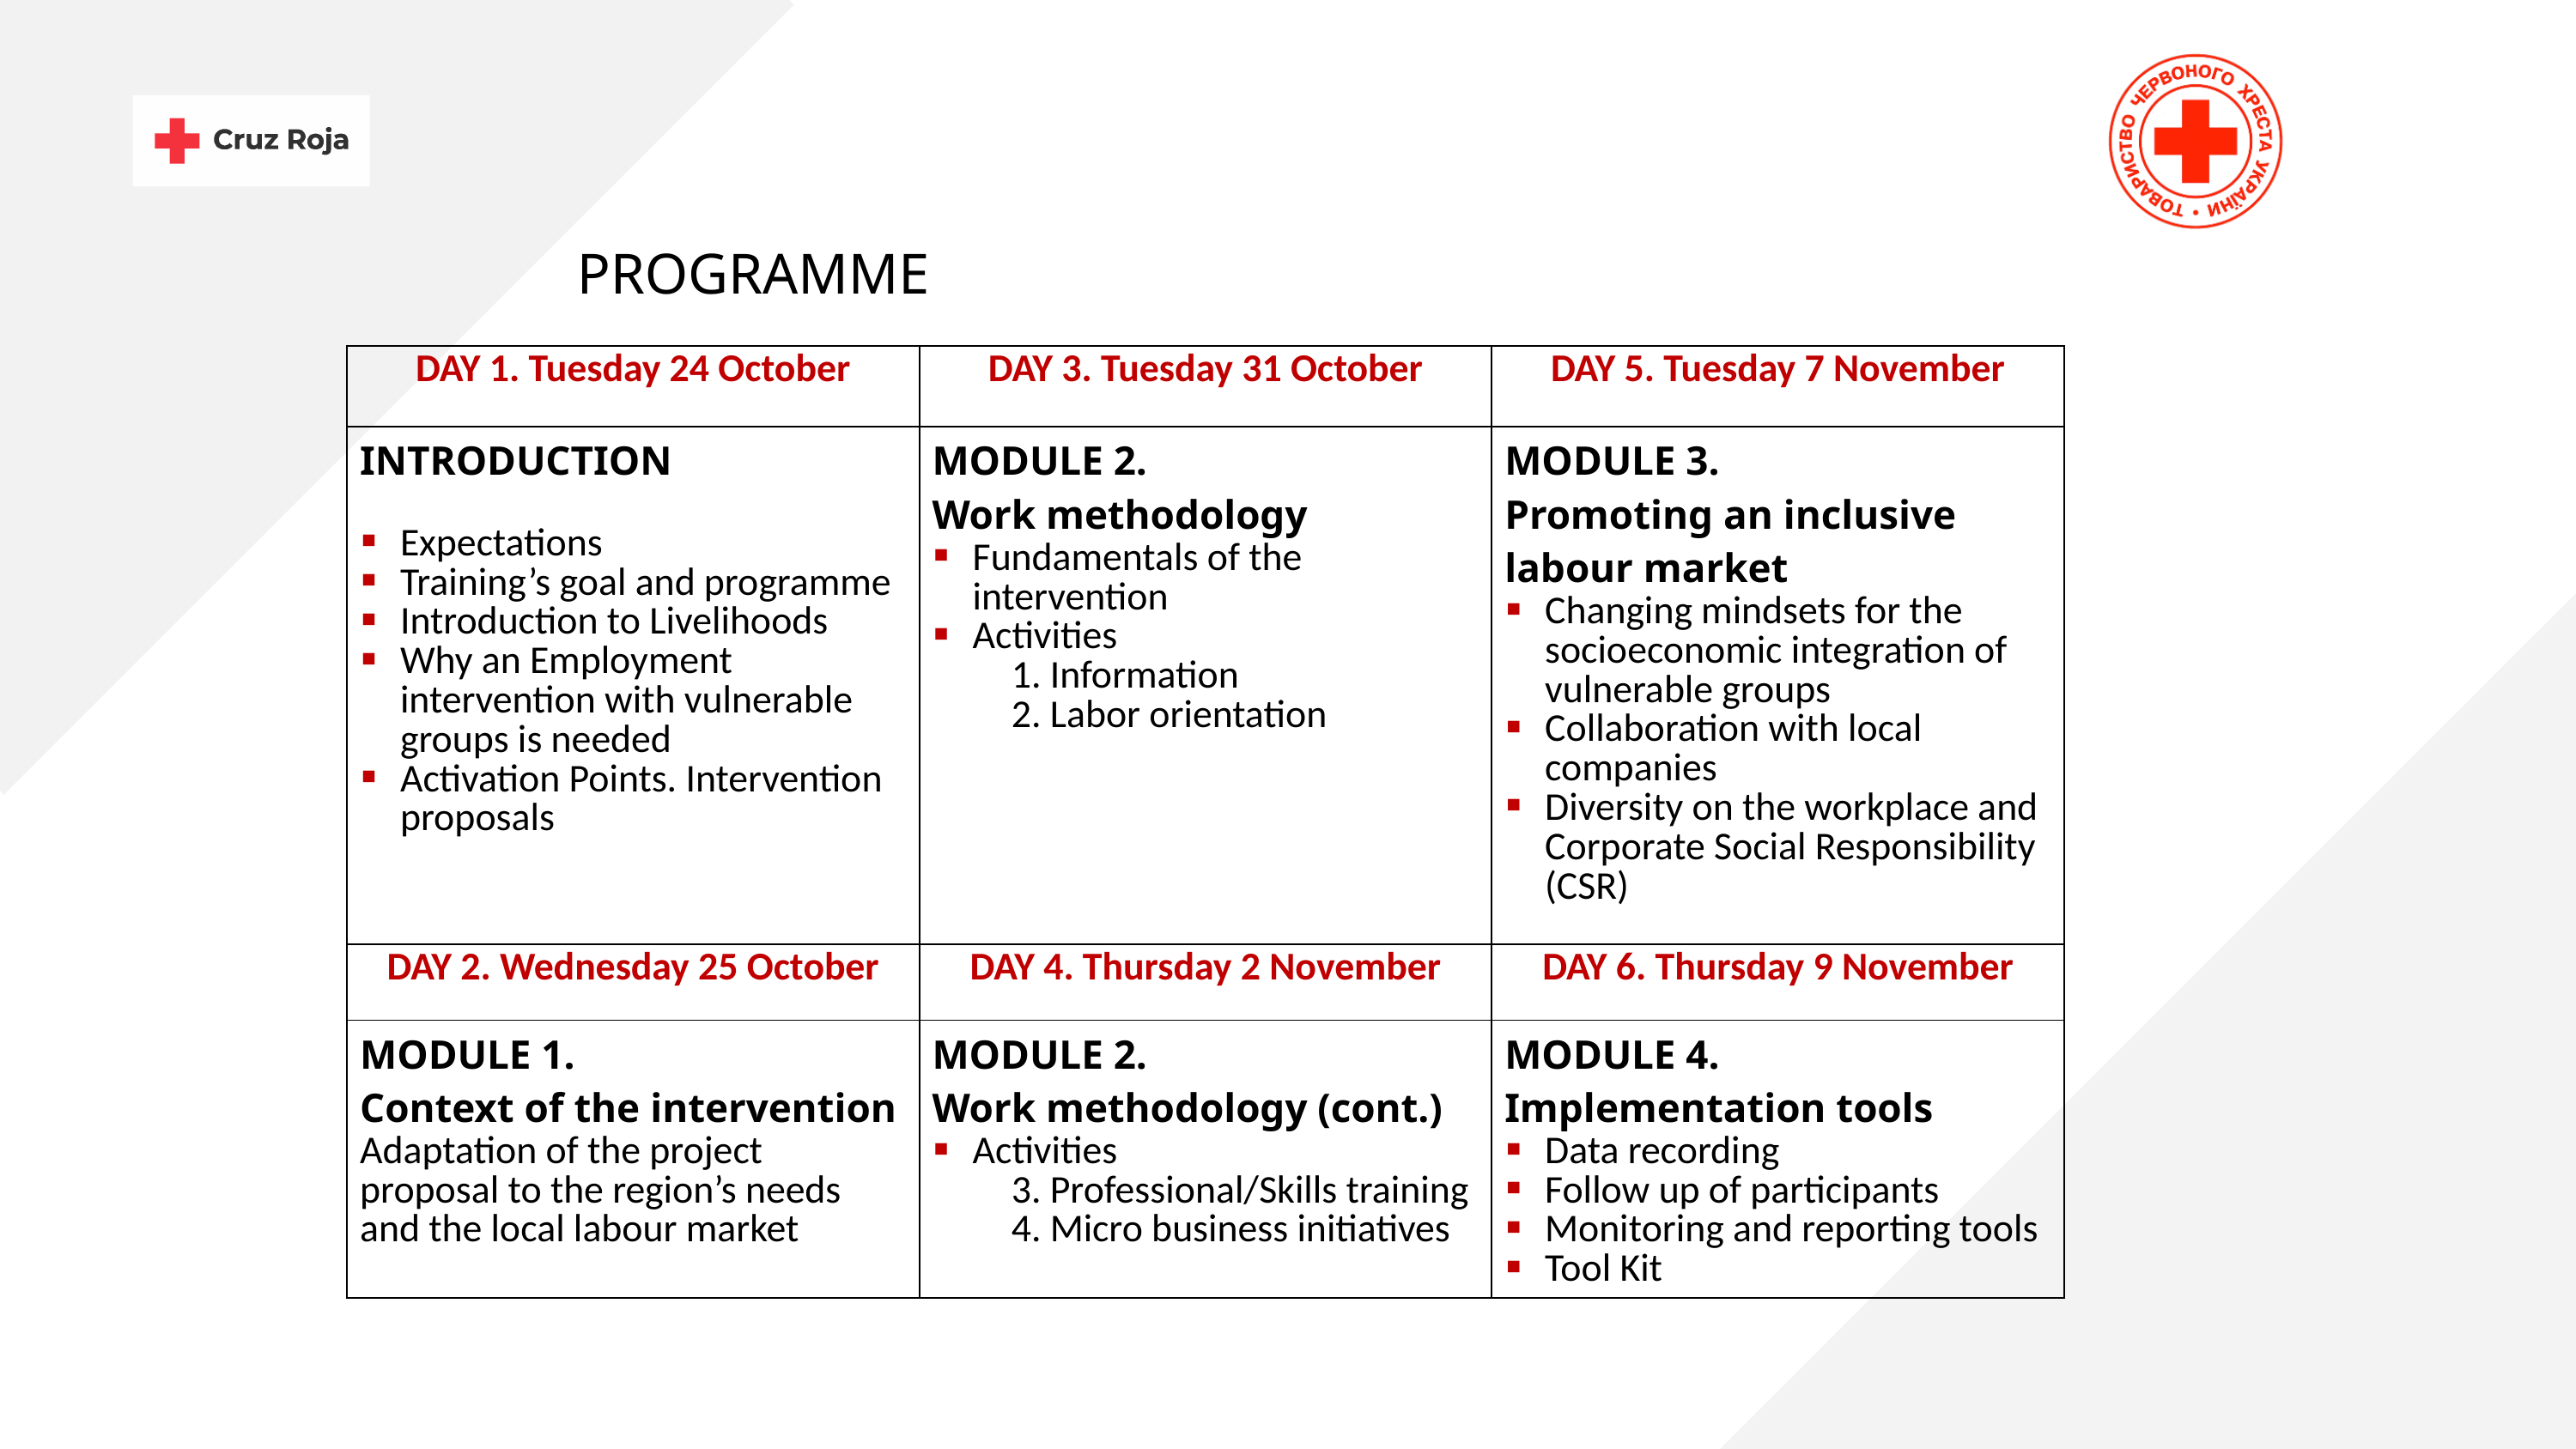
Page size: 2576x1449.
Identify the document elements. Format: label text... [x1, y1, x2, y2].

table_cell MODULE 3. Promoting an inclusive labour market Changing mindsets for the socioeconomic integration of vulnerable groups Collaboration with local companies Diversity on the workplace and Corporate Social Responsibility (CSR) [1492, 427, 2063, 943]
list PROGRAMME [569, 185, 1223, 299]
table_cell MODULE 2. Work methodology (cont.) Activities 3. Professional/Skills training 4. Micro business initiatives [920, 1021, 1491, 1297]
table_cell DAY 6. Thursday 9 November [1492, 945, 2063, 1020]
table_cell DAY 2. Wednesday 25 October [348, 945, 919, 1020]
table_cell INTRODUCTION Expectations Training’s goal and programme Introduction to Livelihoods Why an Employment intervention with vulnerable groups is needed Activation Points. Intervention proposals [348, 427, 919, 943]
table_cell MODULE 4. Implementation tools Data recording Follow up of participants Monitoring and reporting tools Tool Kit [1492, 1021, 2063, 1297]
table_header DAY 3. Tuesday 31 October [920, 347, 1491, 426]
table_cell MODULE 1. Context of the intervention Adaptation of the project proposal to the region’s needs and the local labour market [348, 1021, 919, 1297]
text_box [132, 95, 370, 186]
table_cell DAY 4. Thursday 2 November [920, 945, 1491, 1020]
picture [2100, 46, 2293, 238]
table_header DAY 1. Tuesday 24 October [348, 347, 919, 426]
table_header DAY 5. Tuesday 7 November [1492, 347, 2063, 426]
table_cell MODULE 2. Work methodology Fundamentals of the intervention Activities 1. Information 2. Labor orientation [920, 427, 1491, 943]
